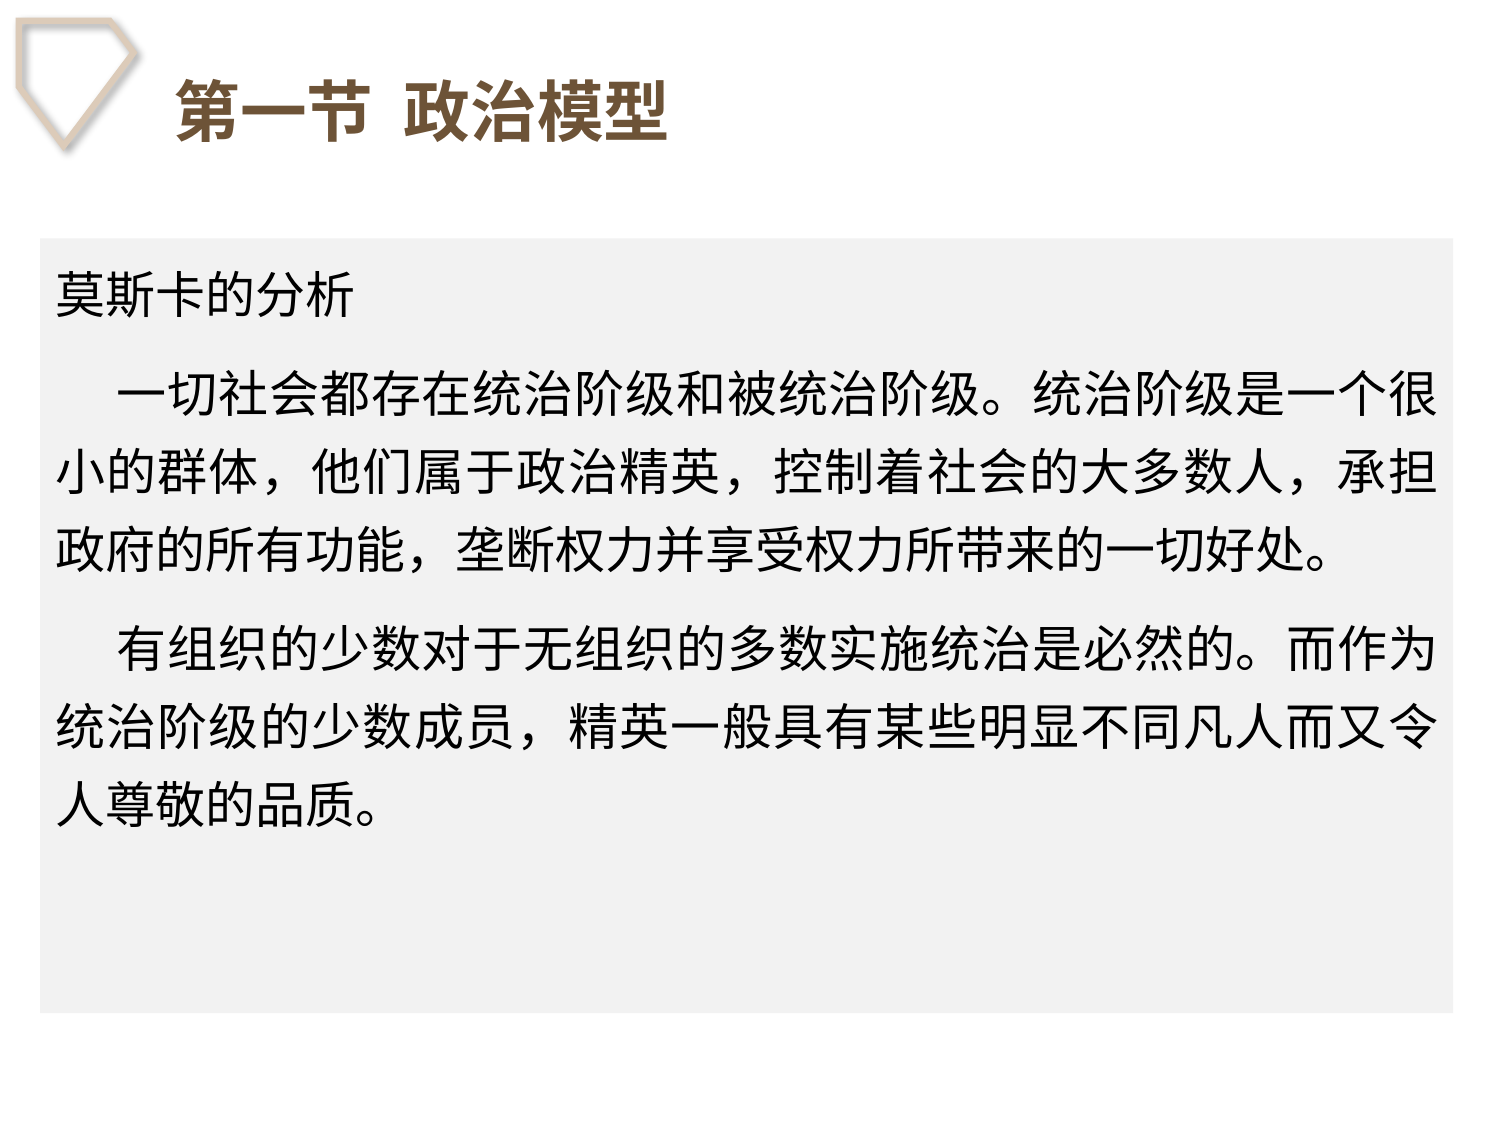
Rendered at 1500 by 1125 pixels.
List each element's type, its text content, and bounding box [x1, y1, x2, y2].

title 第一节 政治模型 [158, 0, 1456, 159]
list 莫斯卡的分析 一切社会都存在统治阶级和被统治阶级。统治阶级是一个很小的群体，他们属于政治精英，控制着社会的大多数人，承担政府的所有功能，垄断权力并享受权力所带来的一切好处。 有组织的少数对于无组织的多数实施统治是必然的。而作为统治阶级的少数成员，精英一般具有某些明显不同凡人而又令人尊敬的品质。 [40, 238, 1454, 1014]
